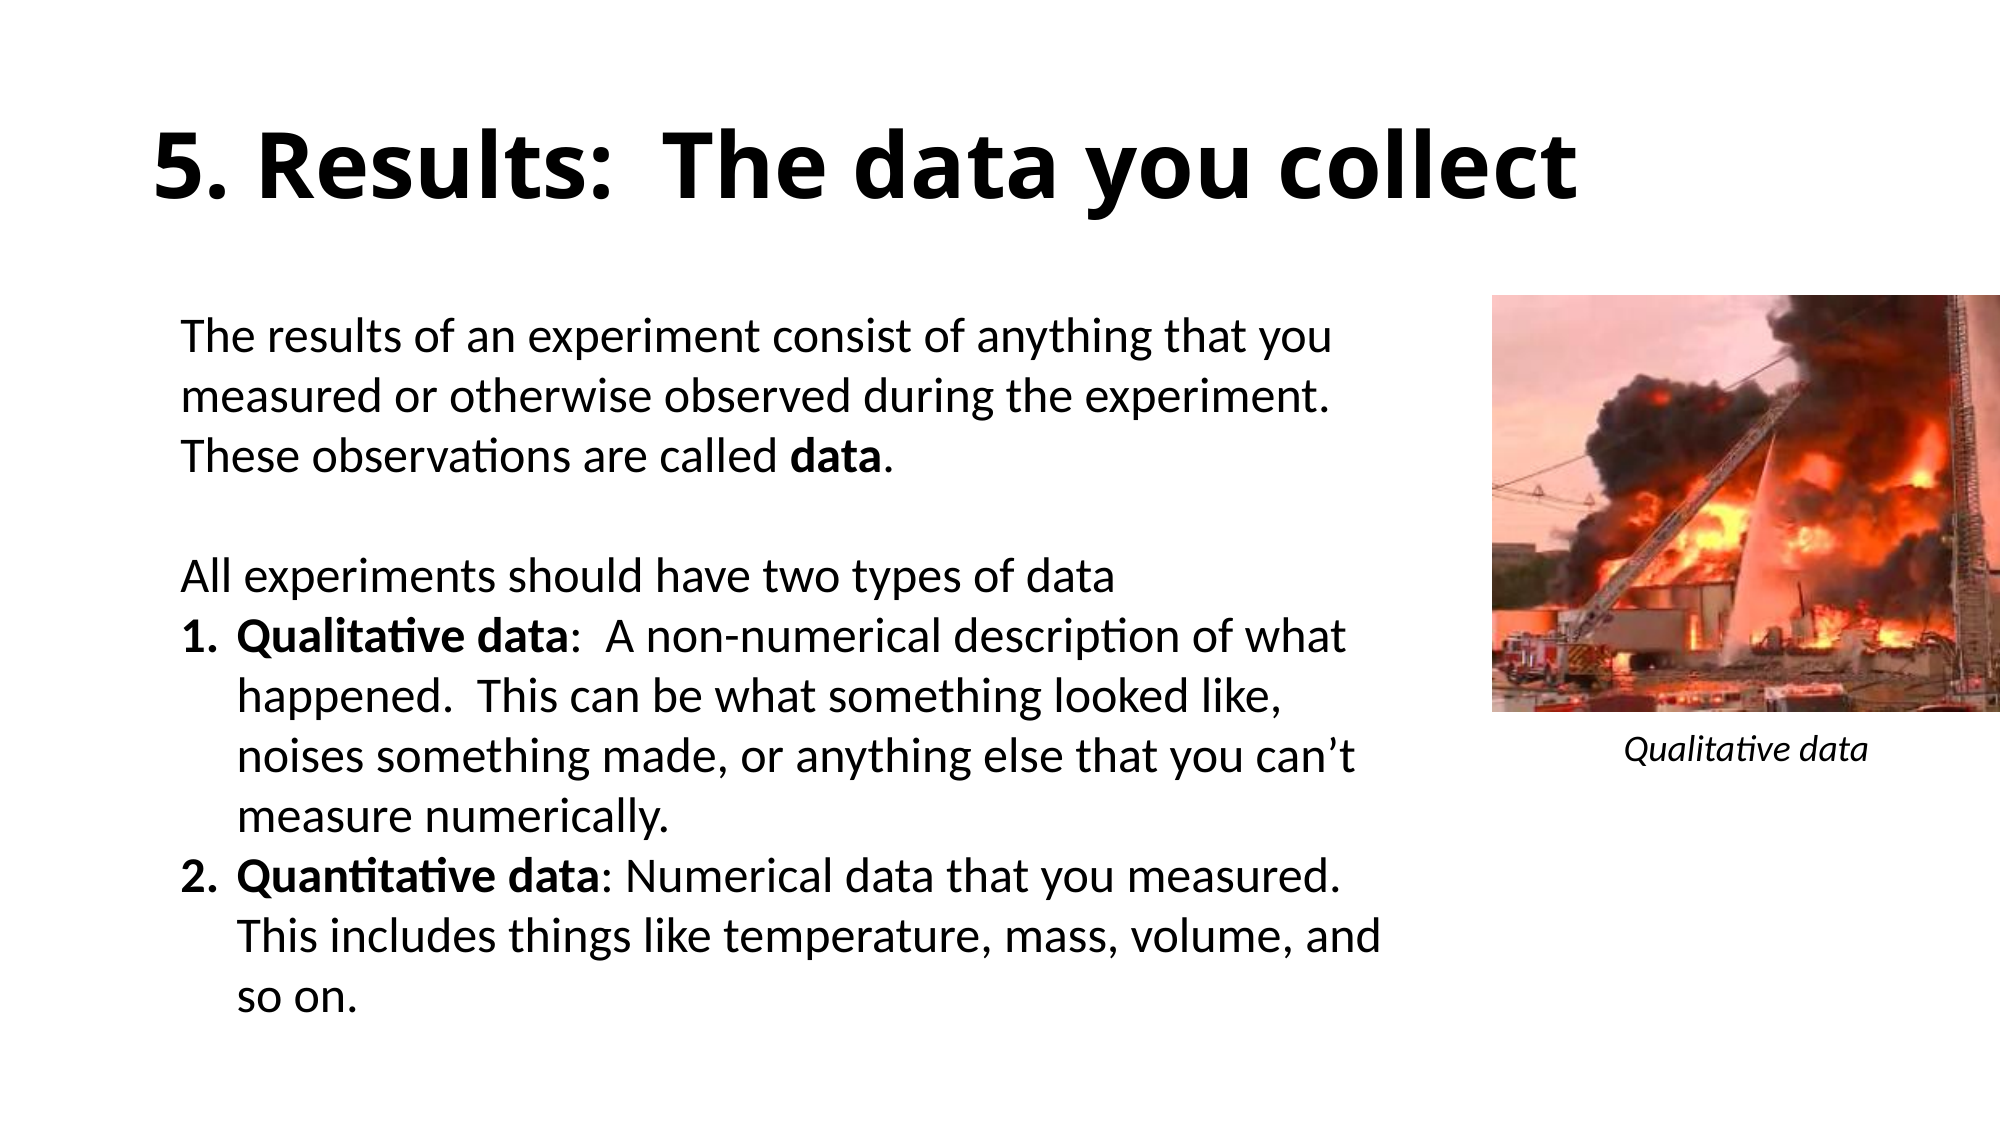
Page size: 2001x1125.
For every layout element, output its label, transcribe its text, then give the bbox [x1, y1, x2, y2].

picture [1492, 295, 2000, 712]
title 5. Results: The data you collect [137, 59, 1863, 278]
text_box Qualitative data [1608, 716, 2000, 777]
text_box The results of an experiment consist of anything that you measured or otherwise observed during the experiment. These observations are called data. All experiments should have two types of data Qualitative data: A non-numerical description of what happened. This can be what something looked like, noises something made, or anything else that you can’t measure numerically. Quantitative data: Numerical data that you measured. This includes things like temperature, mass, volume, and so on. [165, 295, 1435, 1031]
